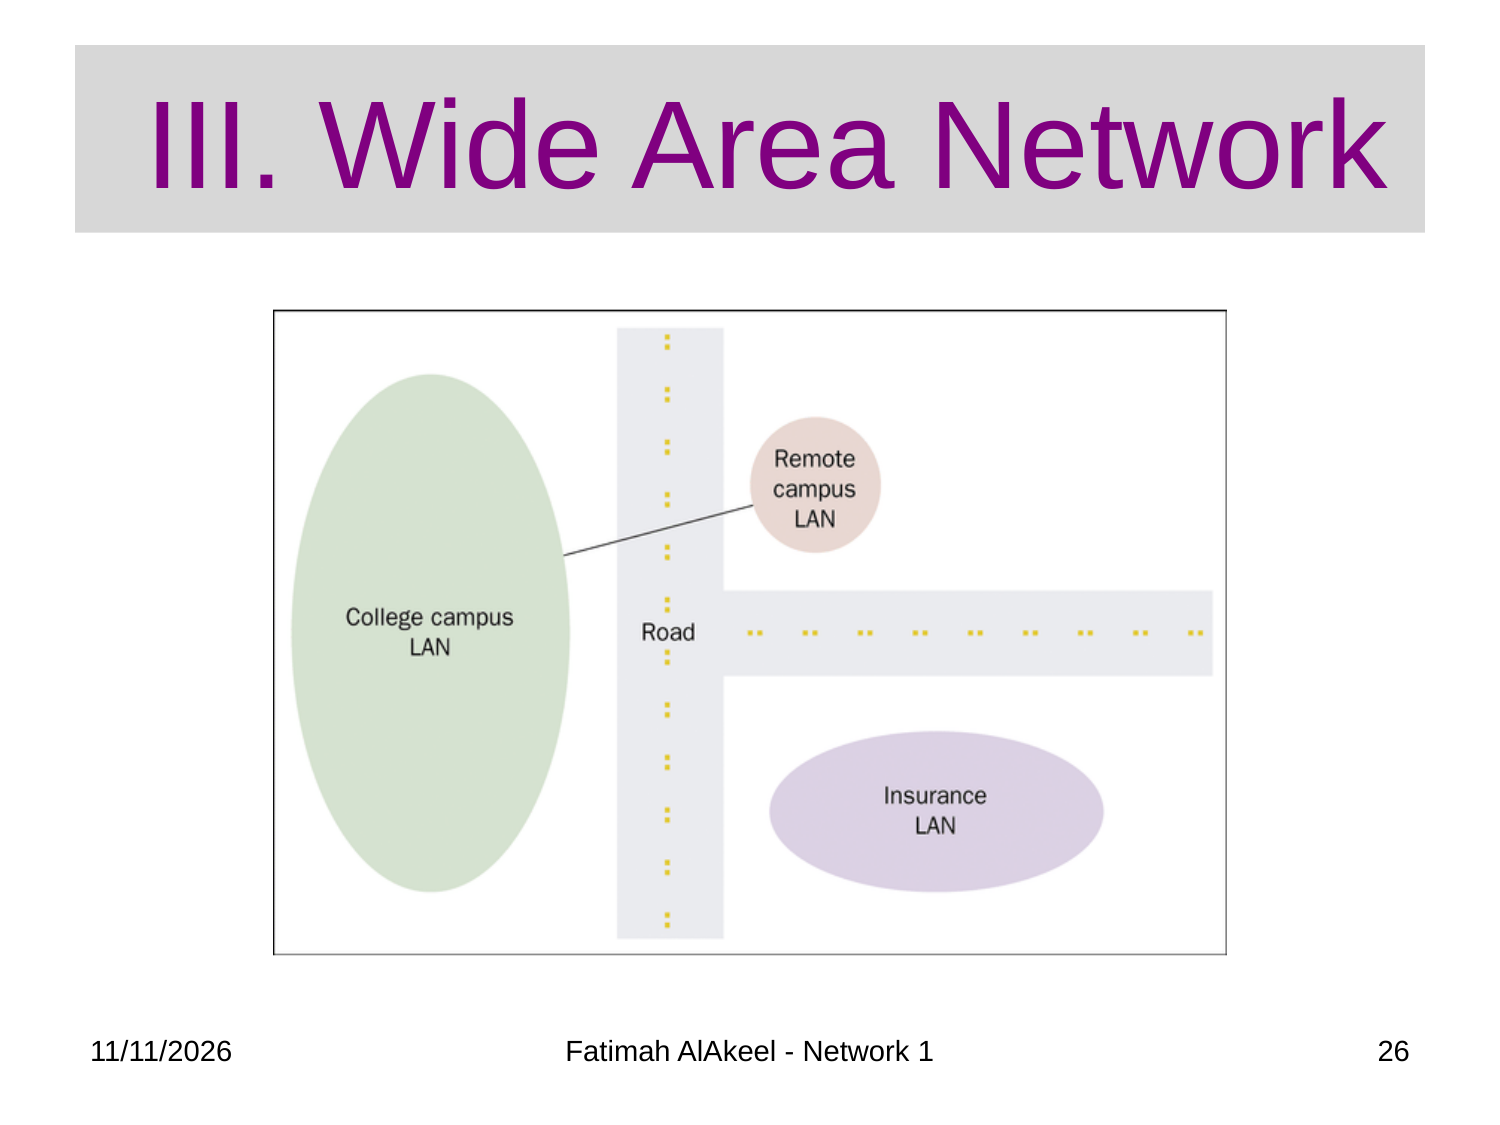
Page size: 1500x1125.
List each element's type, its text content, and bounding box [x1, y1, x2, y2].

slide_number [74, 1024, 426, 1103]
footer Fatimah AlAkeel - Network 1 [512, 1024, 988, 1103]
title III. Wide Area Network [74, 44, 1426, 233]
slide_number 26 [1074, 1024, 1426, 1103]
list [273, 262, 1227, 1006]
